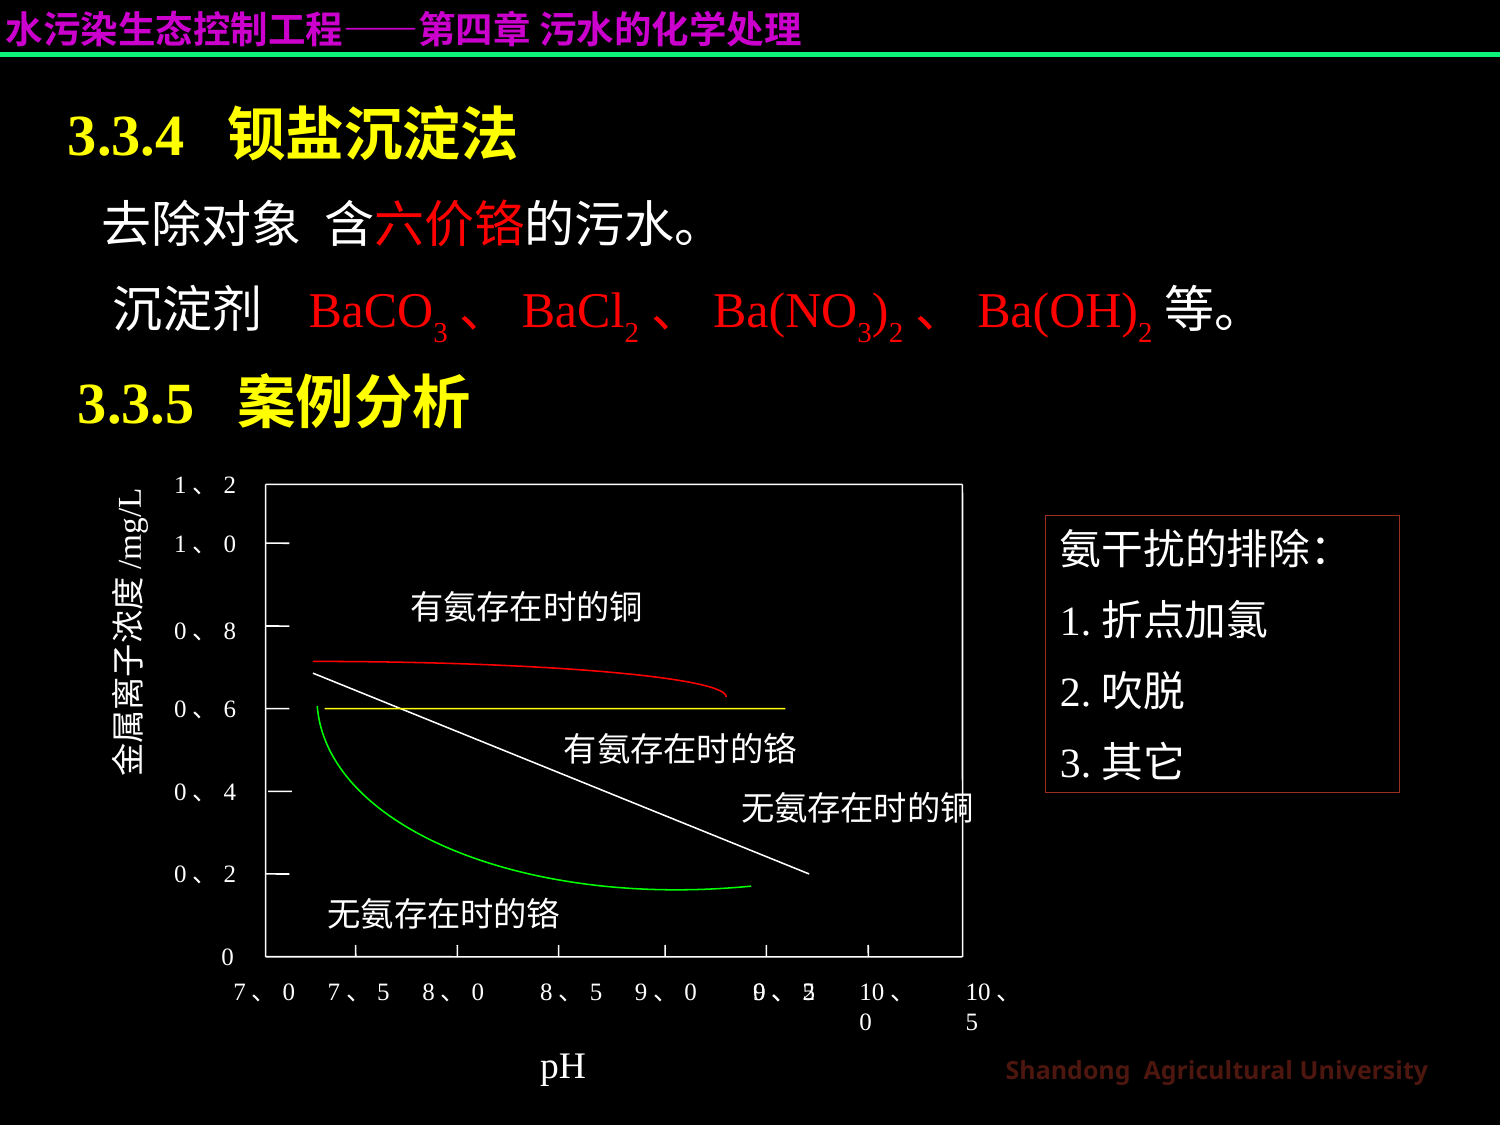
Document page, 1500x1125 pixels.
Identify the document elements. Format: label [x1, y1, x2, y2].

text_box [0, 89, 1429, 1095]
